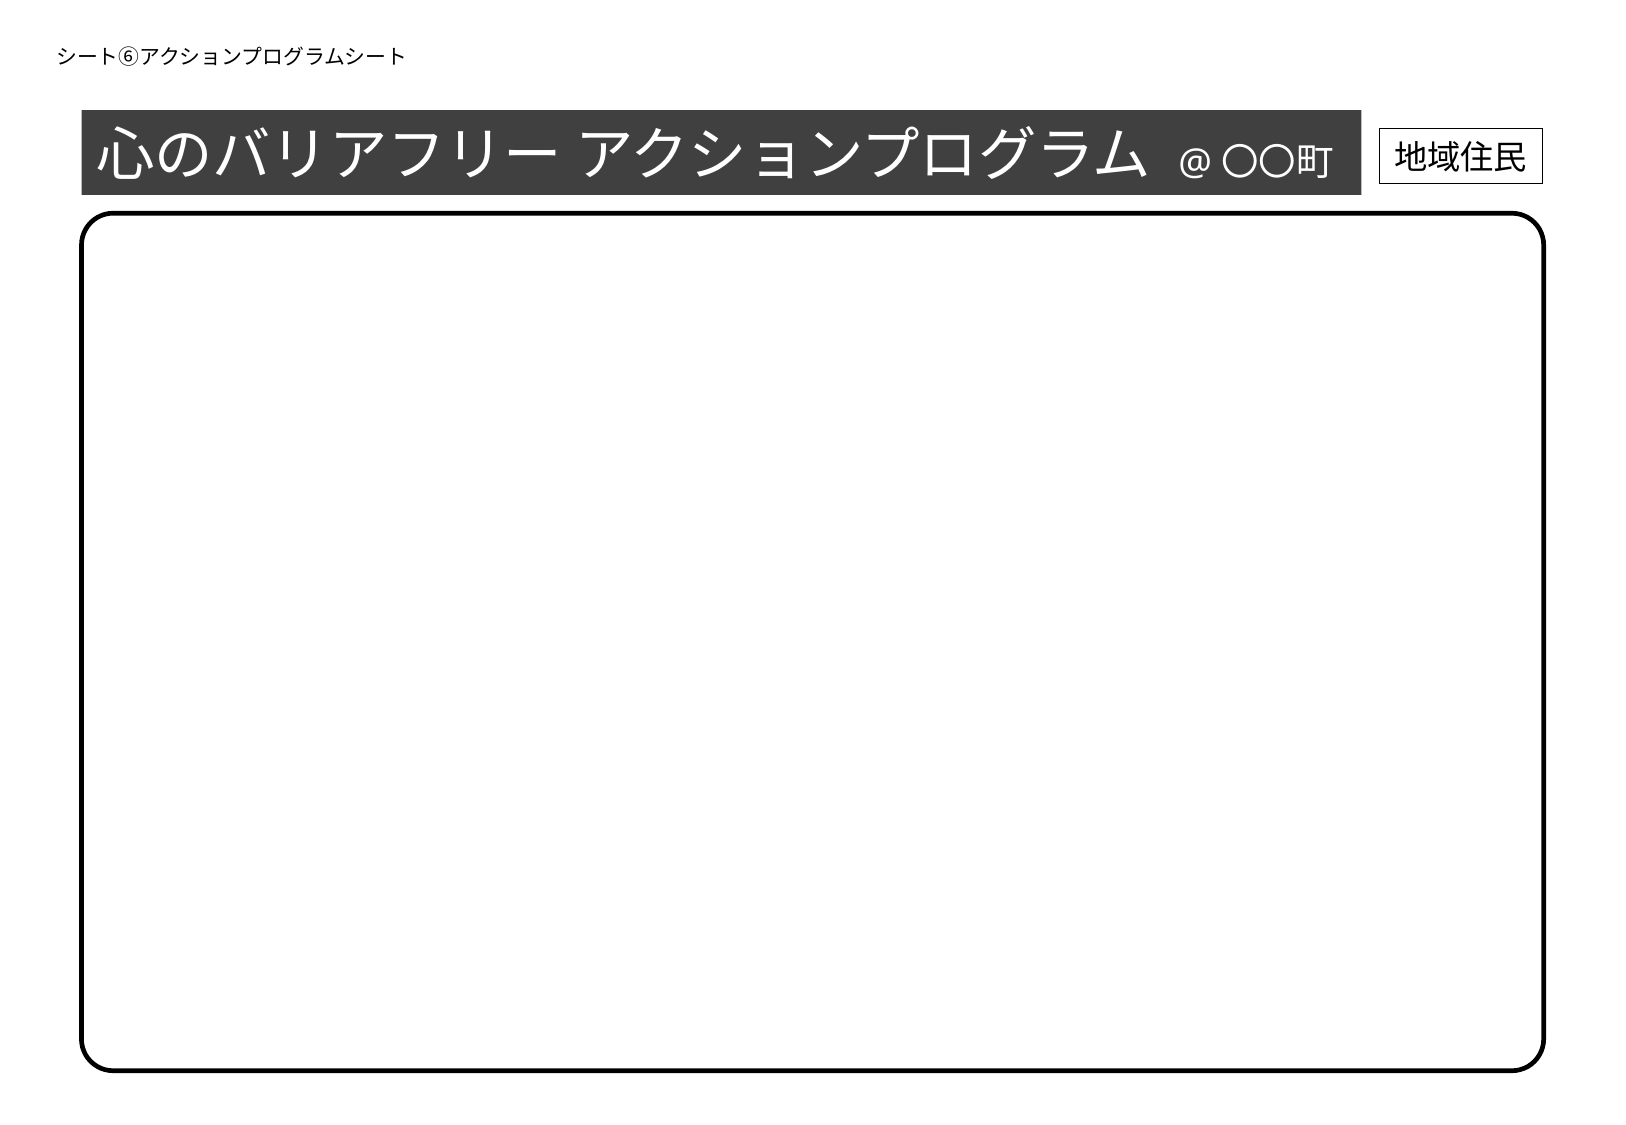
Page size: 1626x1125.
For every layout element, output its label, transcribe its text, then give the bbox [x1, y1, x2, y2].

text_box 心のバリアフリー アクションプログラム @〇〇町 [81, 110, 1362, 195]
text_box シート⑥アクションプログラムシート [41, 36, 423, 77]
text_box 地域住民 [1379, 128, 1543, 184]
text_box [80, 212, 1545, 1072]
